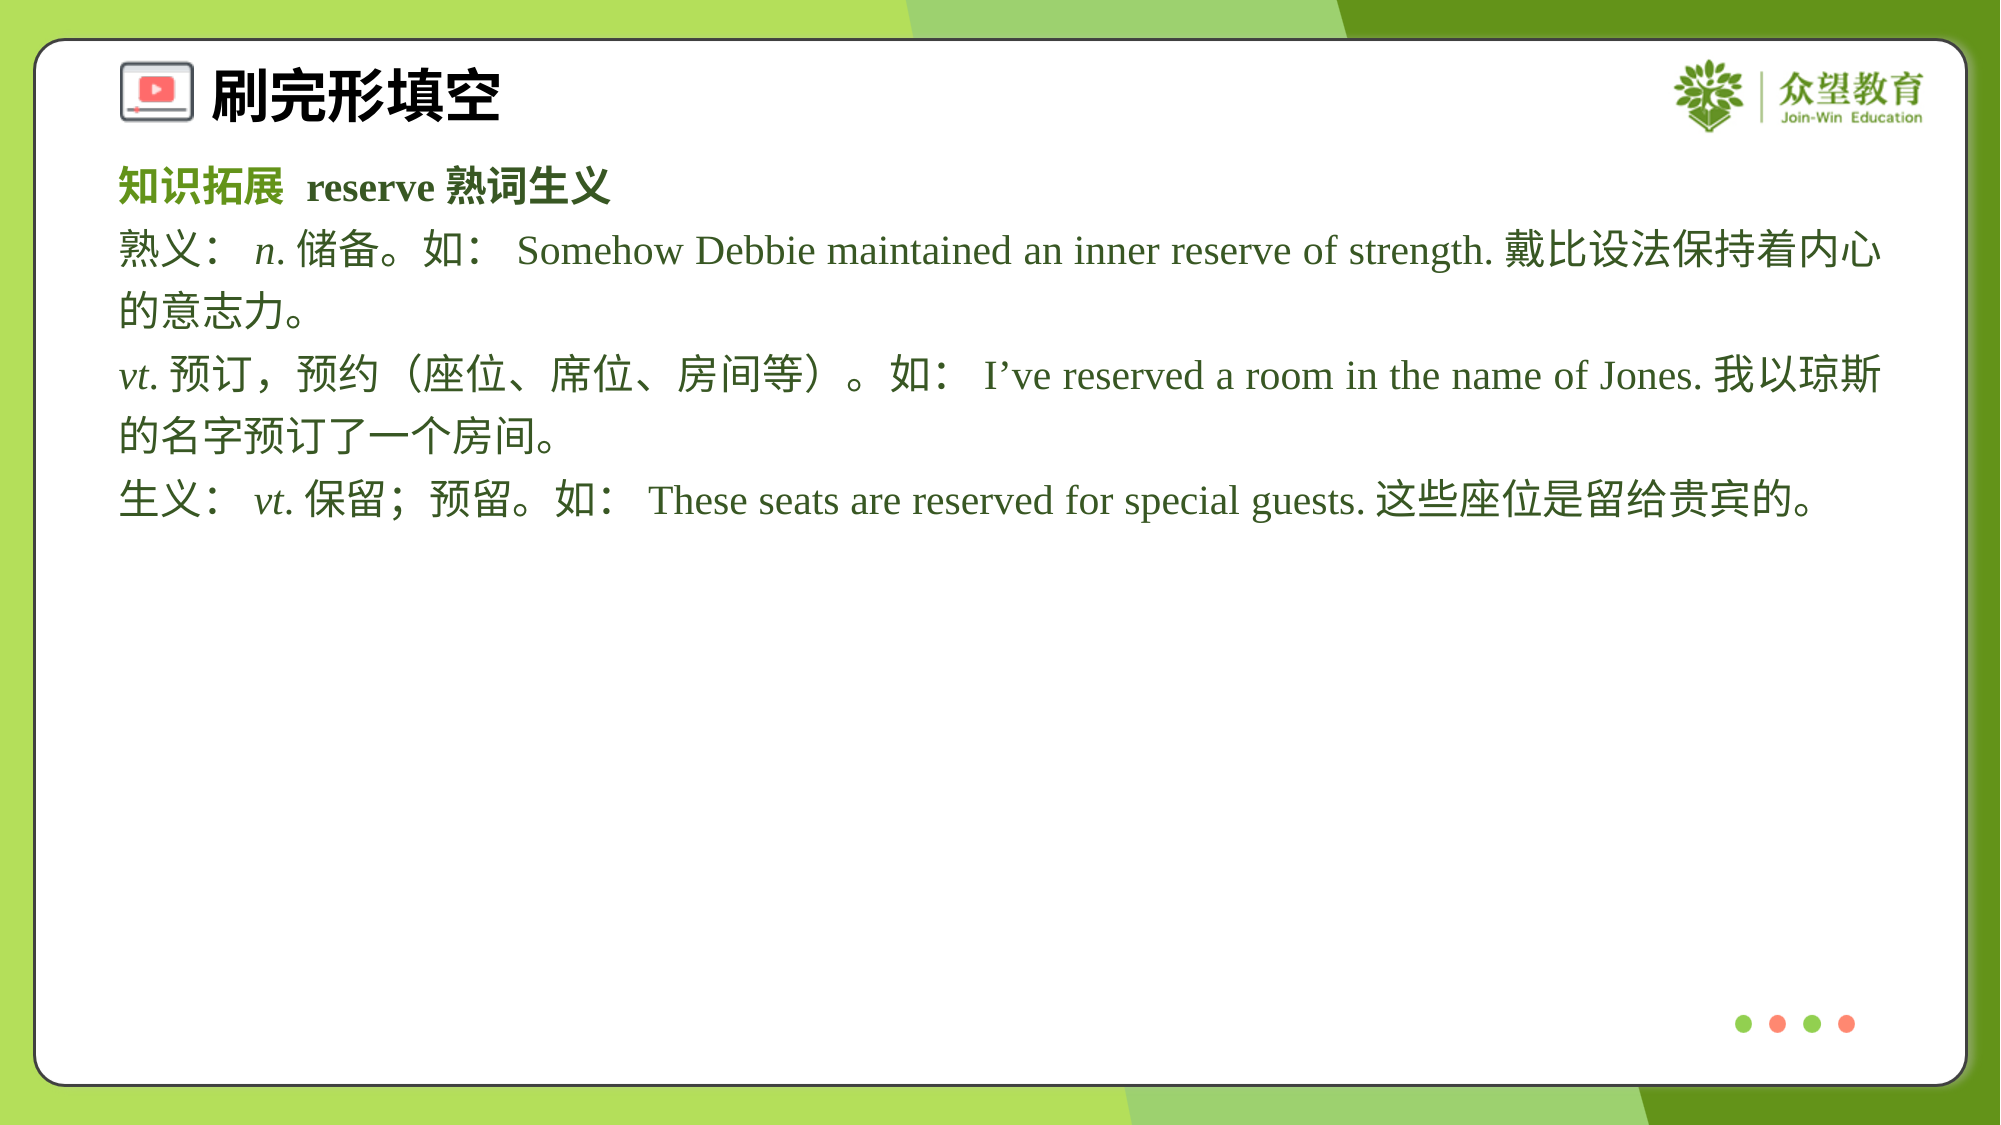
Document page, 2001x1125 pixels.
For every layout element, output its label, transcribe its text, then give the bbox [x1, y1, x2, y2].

picture [0, 0, 2000, 1125]
text_box 知识拓展 reserve熟词生义 熟义：n.储备。如：Somehow Debbie maintained an inner reserve of strength.戴比设法保持着内心的意志力。 vt.预订，预约（座位、席位、房间等）。如：I’ve reserved a room in the name of Jones.我以琼斯的名字预订了一个房间。 生义：vt.保留；预留。如：These seats are reserved for special guests.这些座位是留给贵宾的。 [118, 147, 1883, 518]
